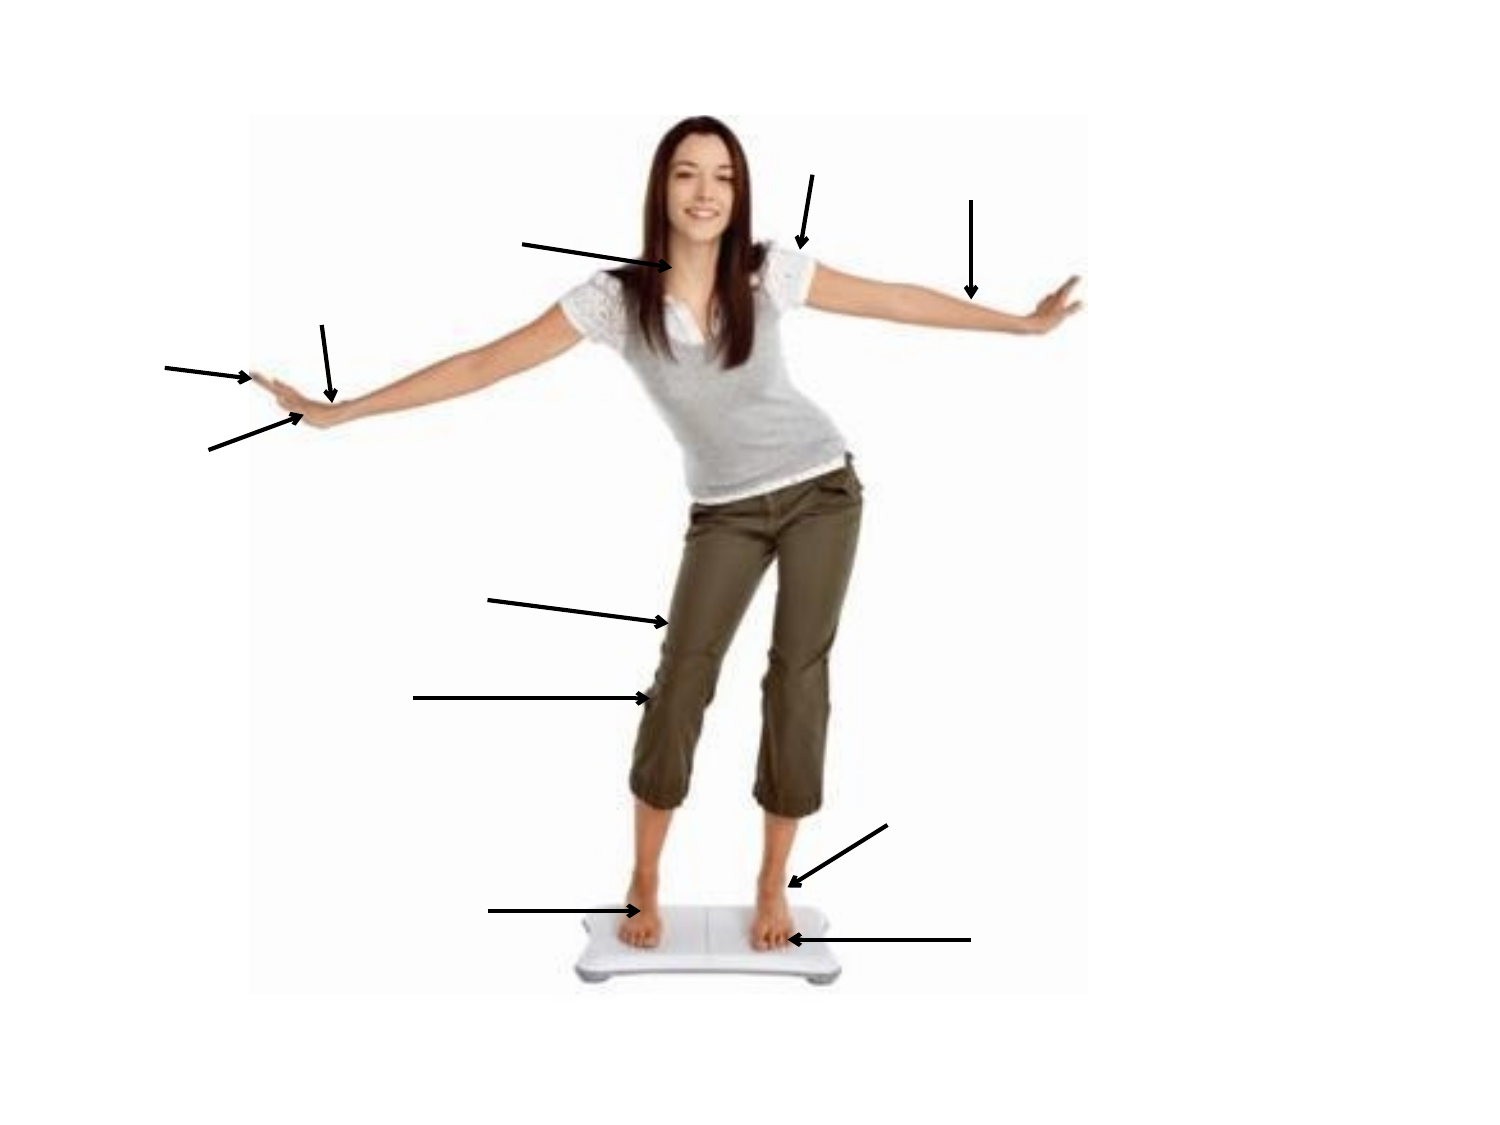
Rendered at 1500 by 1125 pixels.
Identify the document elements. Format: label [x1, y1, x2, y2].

text_box [521, 244, 673, 268]
text_box [321, 324, 333, 404]
picture [249, 115, 1088, 1005]
text_box [787, 824, 888, 888]
text_box [487, 599, 669, 624]
text_box [799, 174, 813, 250]
text_box [208, 414, 304, 451]
text_box [164, 367, 253, 380]
